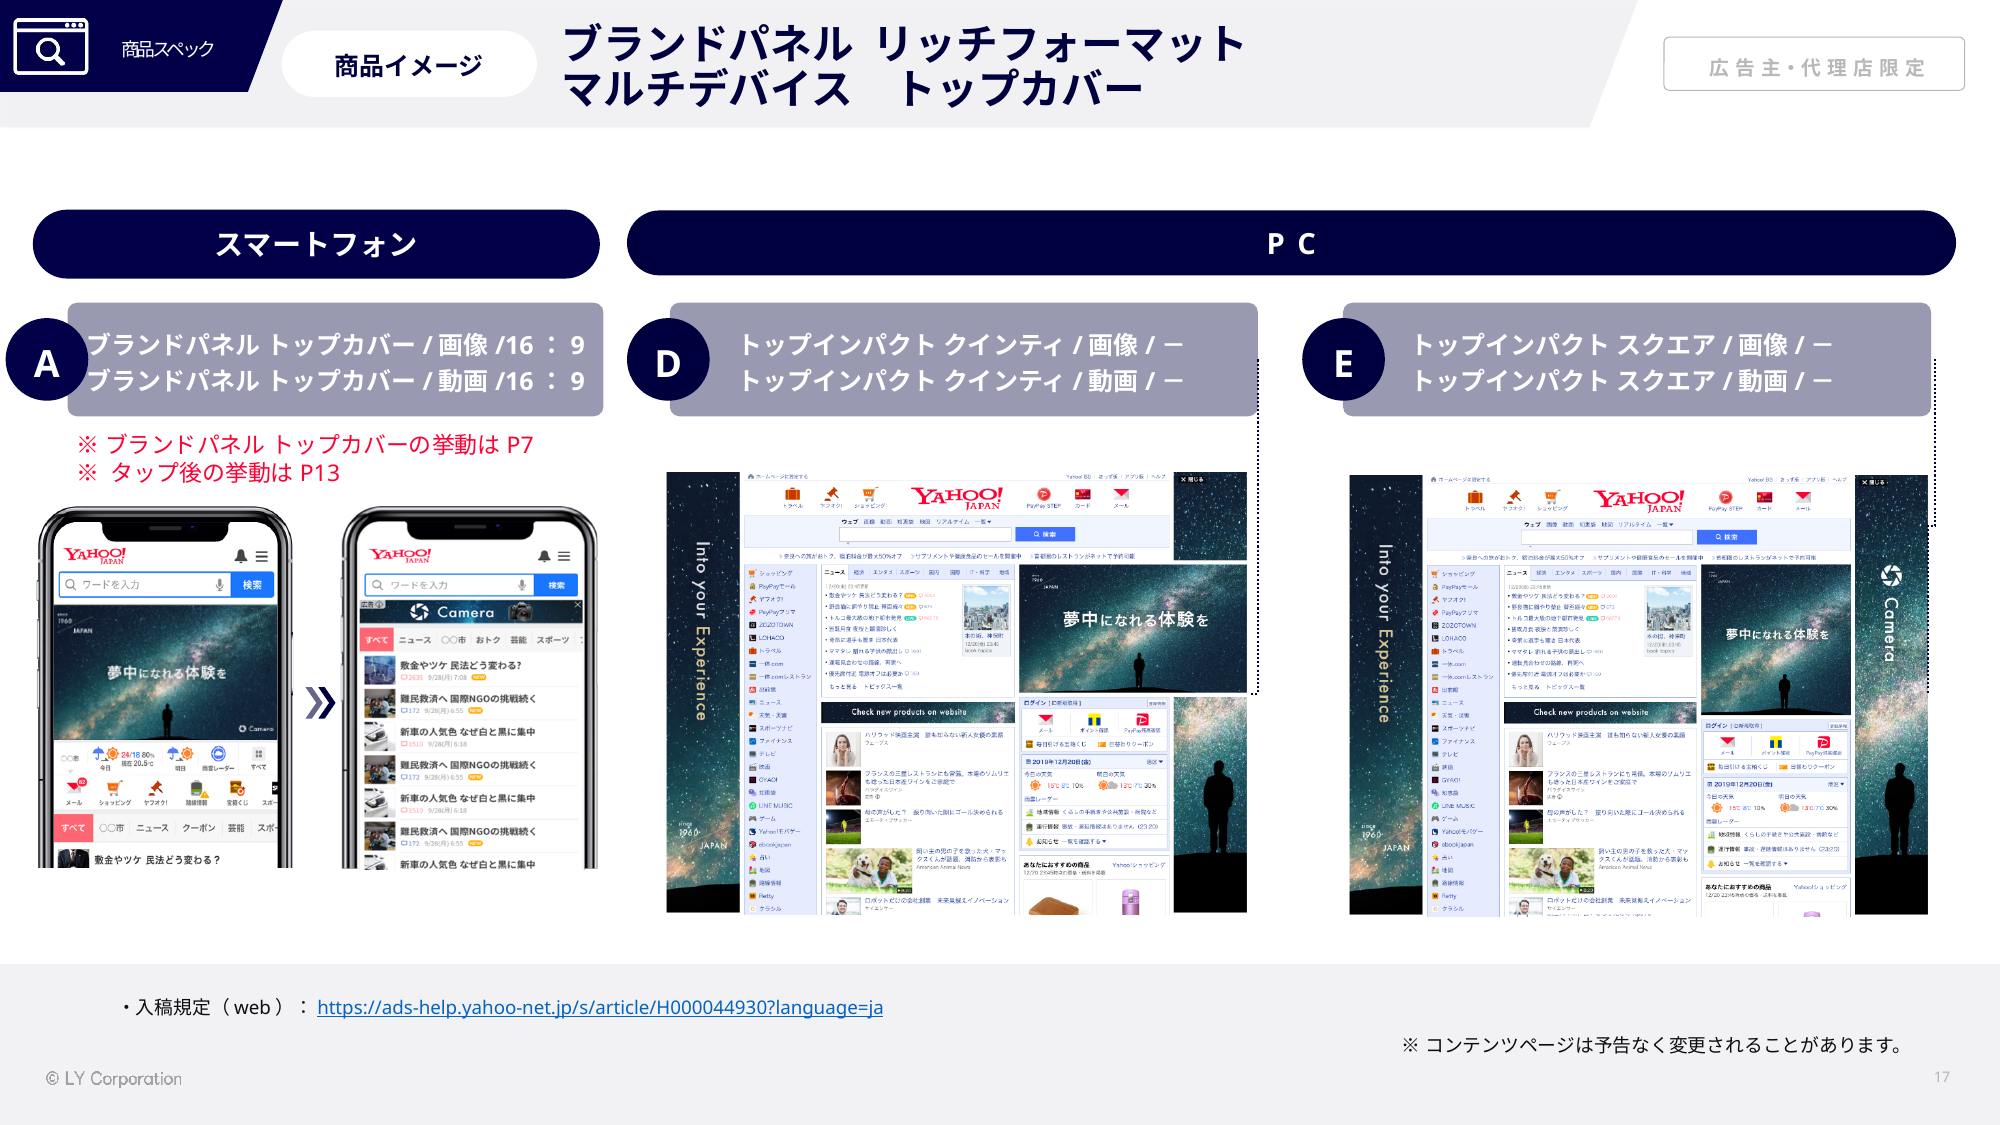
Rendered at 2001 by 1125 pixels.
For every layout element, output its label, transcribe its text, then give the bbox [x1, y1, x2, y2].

text_box E [1301, 317, 1386, 402]
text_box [1928, 358, 1936, 693]
text_box ブランドパネル トップカバー/画像/16：9 ブランドパネル トップカバー/動画/16：9 [66, 301, 605, 418]
text_box トップインパクト クインティ/画像/－ トップインパクト クインティ/動画/－ [668, 301, 1259, 418]
text_box A [4, 317, 90, 402]
text_box ・入稿規定（web）：https://ads-help.yahoo-net.jp/s/article/H000044930?language=ja [102, 982, 1577, 1029]
list ブランドパネル リッチフォーマット マルチデバイス トップカバー [561, 41, 1592, 97]
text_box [1250, 359, 1259, 694]
list 商品スペック [97, 13, 240, 81]
text_box ※ブランドパネル トップカバーの挙動はP7 ※ タップ後の挙動はP13 [76, 430, 534, 486]
picture [9, 5, 92, 87]
picture [46, 1071, 181, 1088]
picture [1345, 475, 1932, 917]
text_box 商品イメージ [280, 29, 538, 98]
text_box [305, 687, 336, 719]
picture [340, 506, 598, 870]
text_box スマートフォン [31, 208, 601, 280]
text_box D [625, 317, 711, 402]
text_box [36, 506, 294, 868]
picture [662, 472, 1251, 915]
text_box PC [625, 209, 1958, 277]
text_box トップインパクト スクエア/画像/－ トップインパクト スクエア/動画/－ [1341, 301, 1933, 418]
text_box ※コンテンツページは予告なく変更されることがあります。 [1401, 1033, 1911, 1056]
